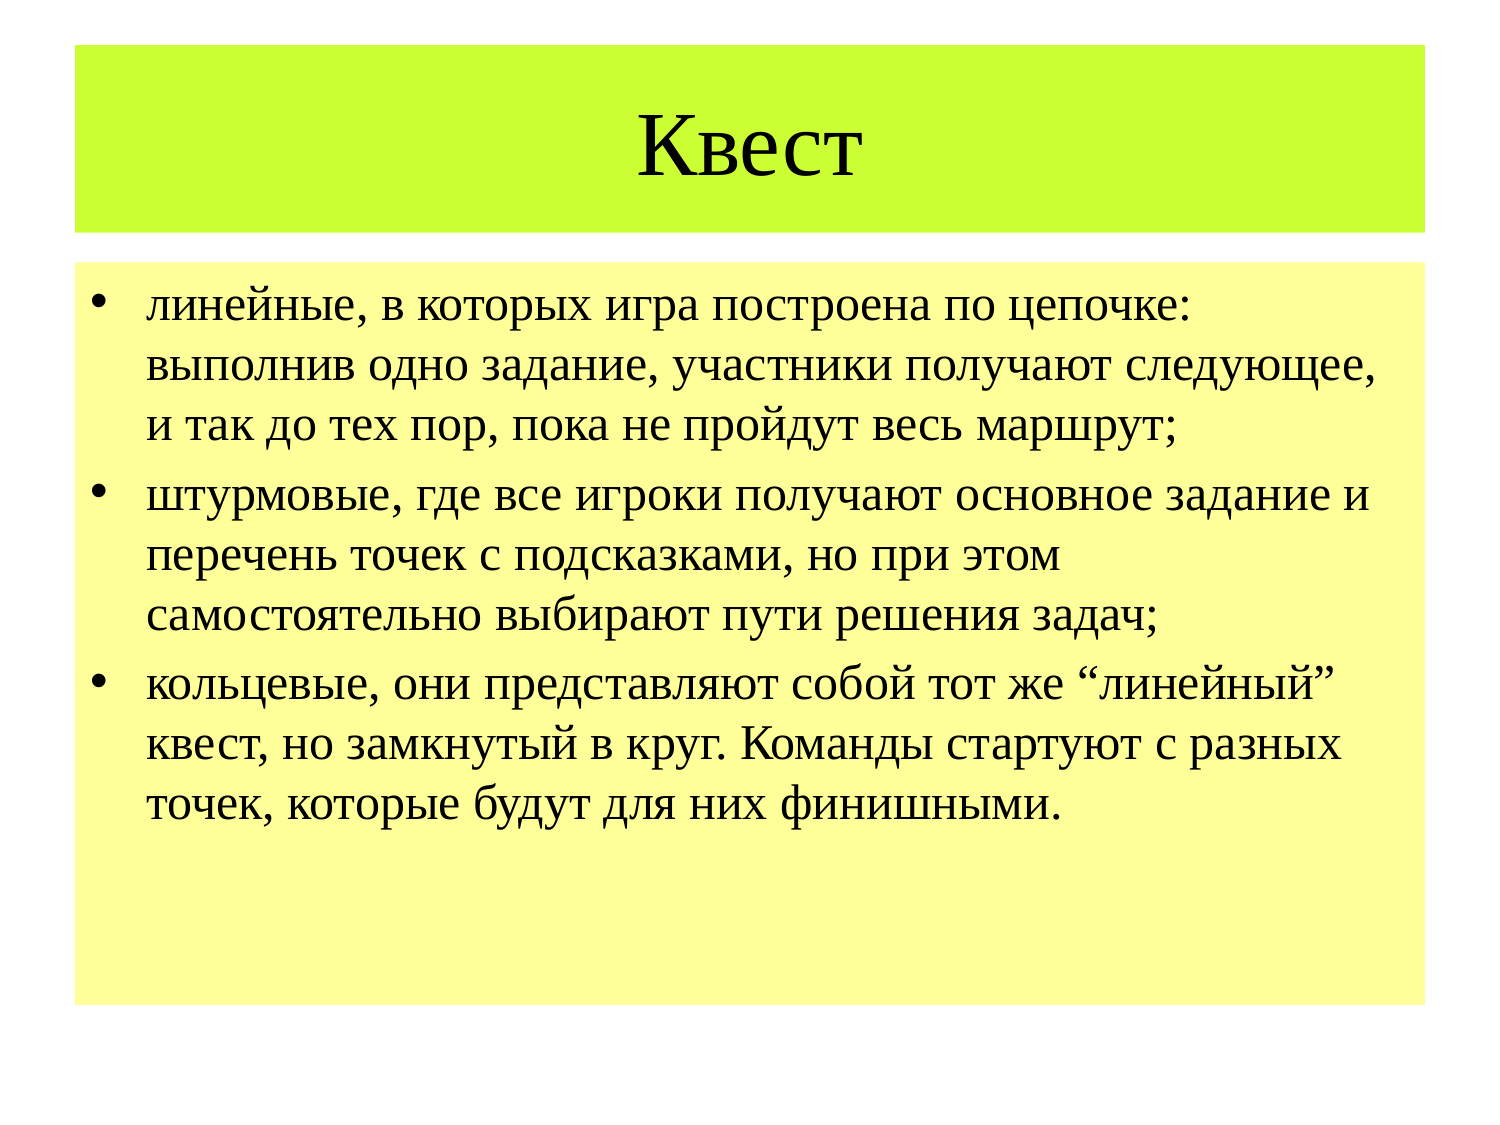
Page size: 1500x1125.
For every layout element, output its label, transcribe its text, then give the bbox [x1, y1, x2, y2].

title Квест [75, 45, 1425, 233]
list линейные, в которых игра построена по цепочке: выполнив одно задание, участники получают следующее, и так до тех пор, пока не пройдут весь маршрут; штурмовые, где все игроки получают основное задание и перечень точек с подсказками, но при этом самостоятельно выбирают пути решения задач; кольцевые, они представляют собой тот же “линейный” квест, но замкнутый в круг. Команды стартуют с разных точек, которые будут для них финишными. [75, 262, 1425, 1005]
